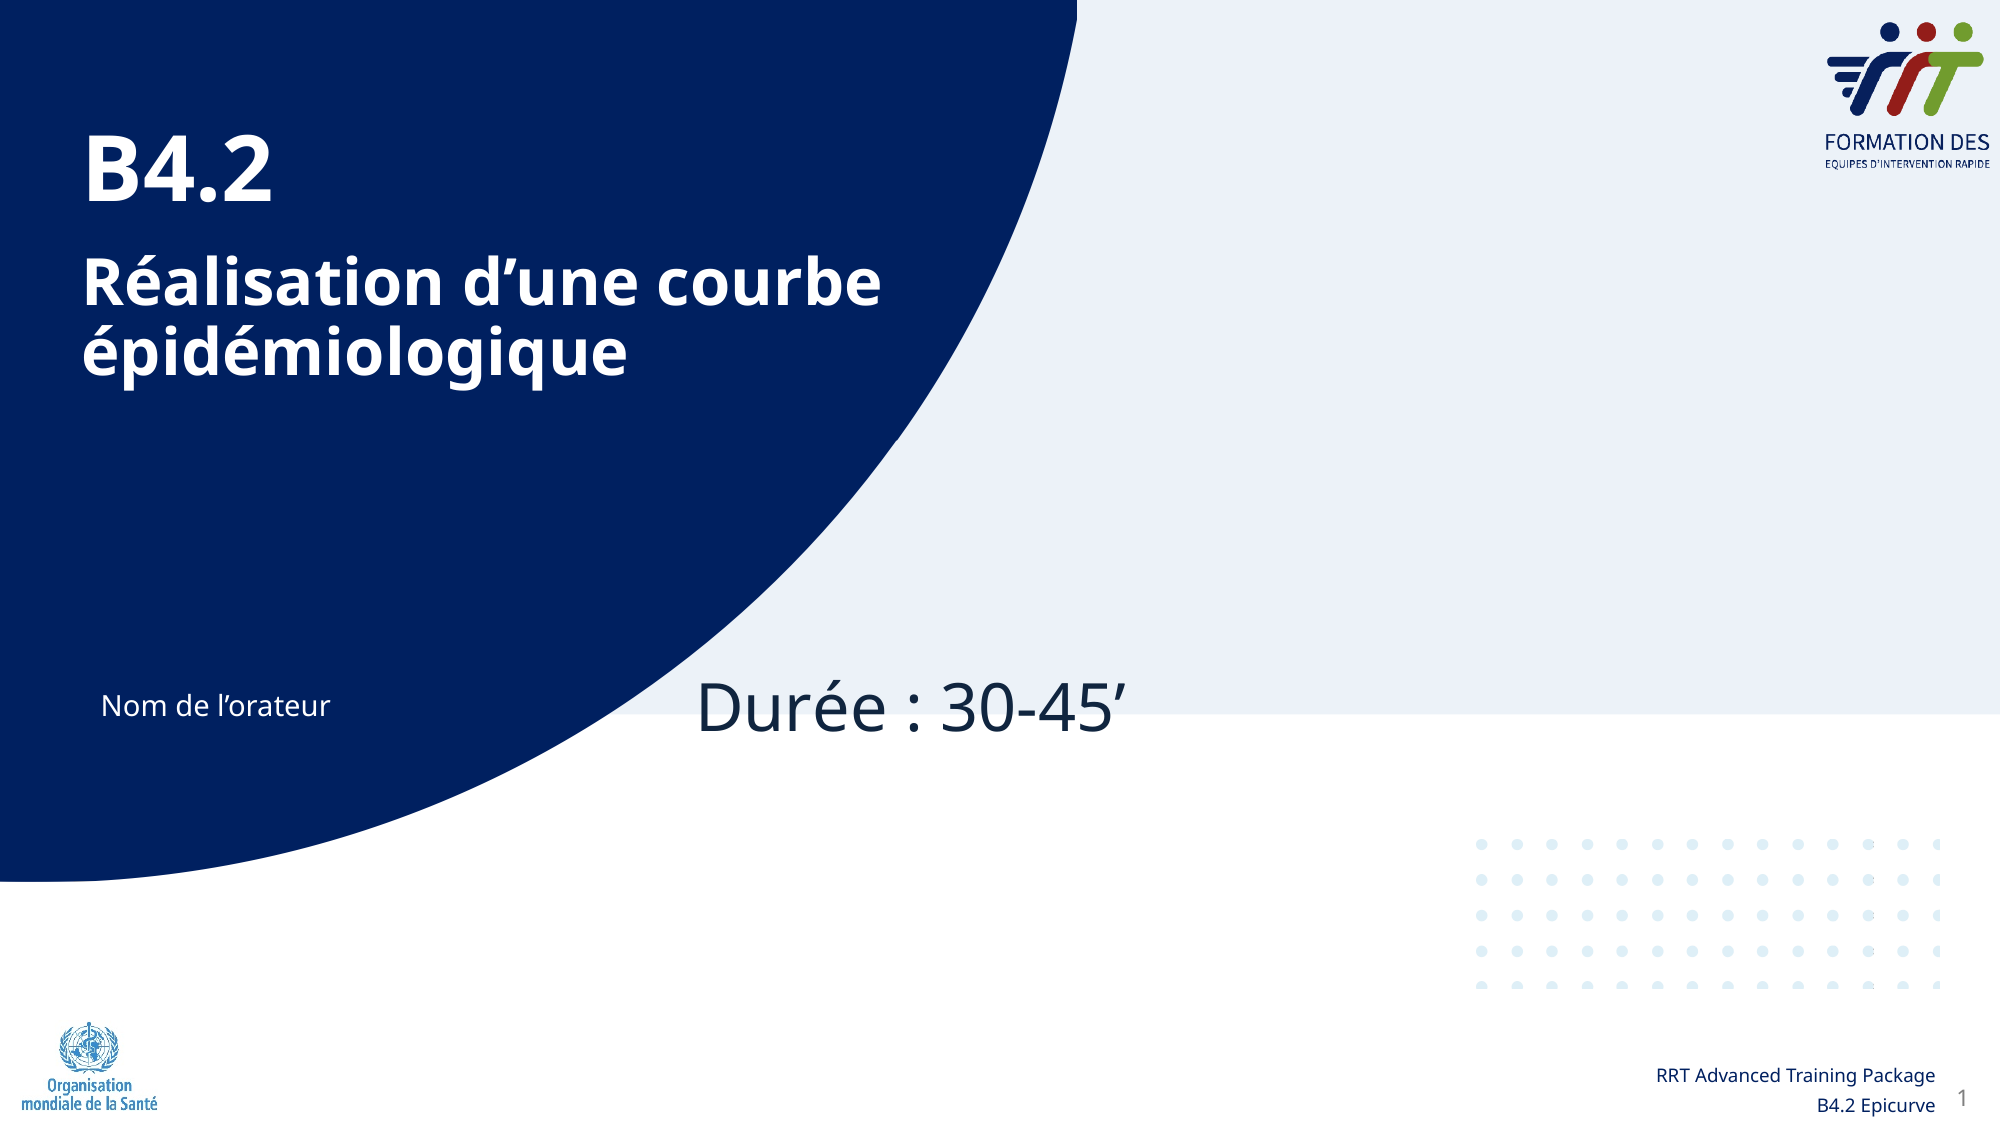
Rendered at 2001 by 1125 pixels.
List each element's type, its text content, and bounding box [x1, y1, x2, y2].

picture [20, 1020, 158, 1111]
text_box B4.2 [73, 102, 1068, 228]
picture [0, 0, 1077, 882]
picture [1476, 839, 1940, 989]
picture [1825, 21, 1990, 170]
title Réalisation d’une courbe épidémiologique [73, 228, 898, 433]
text_box Nom de l’orateur [93, 680, 476, 730]
text_box Durée : 30-45’​ [687, 657, 1181, 753]
